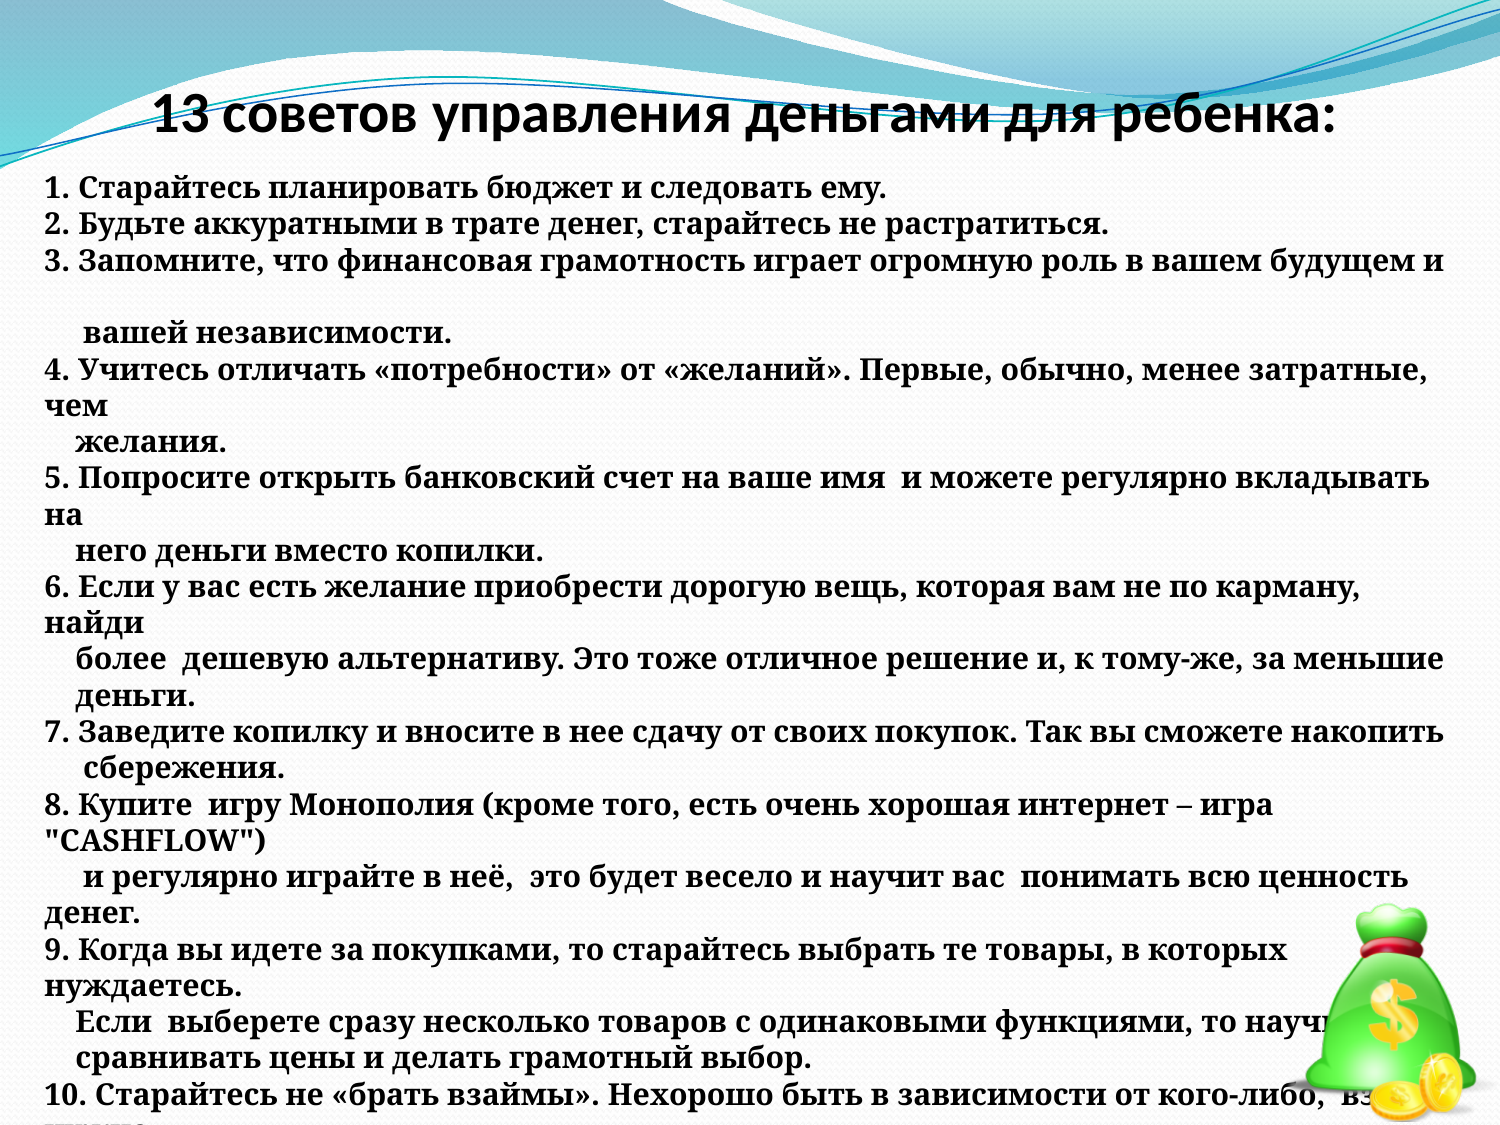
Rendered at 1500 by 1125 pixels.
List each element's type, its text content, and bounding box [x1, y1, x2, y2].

list 1. Старайтесь планировать бюджет и следовать ему. 2. Будьте аккуратными в трате денег, старайтесь не растратиться. 3. Запомните, что финансовая грамотность играет огромную роль в вашем будущем и вашей независимости. 4. Учитесь отличать «потребности» от «желаний». Первые, обычно, менее затратные, чем желания. 5. Попросите открыть банковский счет на ваше имя и можете регулярно вкладывать на него деньги вместо копилки. 6. Если у вас есть желание приобрести дорогую вещь, которая вам не по карману, найди более дешевую альтернативу. Это тоже отличное решение и, к тому-же, за меньшие деньги. 7. Заведите копилку и вносите в нее сдачу от своих покупок. Так вы сможете накопить сбережения. 8. Купите игру Монополия (кроме того, есть очень хорошая интернет – игра "CASHFLOW") и регулярно играйте в неё, это будет весело и научит вас понимать всю ценность денег. 9. Когда вы идете за покупками, то старайтесь выбрать те товары, в которых нуждаетесь. Если выберете сразу несколько товаров с одинаковыми функциями, то научитесь сравнивать цены и делать грамотный выбор. 10. Старайтесь не «брать взаймы». Нехорошо быть в зависимости от кого-либо, взяв чужие деньги. Удержитесь и от желания жить в кредит. 11. Учитесь вести запись и учет всех своих покупок в специальном блокноте. Заведите лист доходов и расходов. 12. Старайтесь тратить деньги с умом. Родители зарабатывают деньги своим трудом. 13.Что такое регулярные платежи? (комуслуги, телефон, интернет и т.д.) Узнайте, какое количество денег расходуется ежемесячно. [29, 160, 1471, 1094]
title 13 советов управления деньгами для ребенка: [29, 30, 1460, 145]
picture [1271, 892, 1500, 1122]
